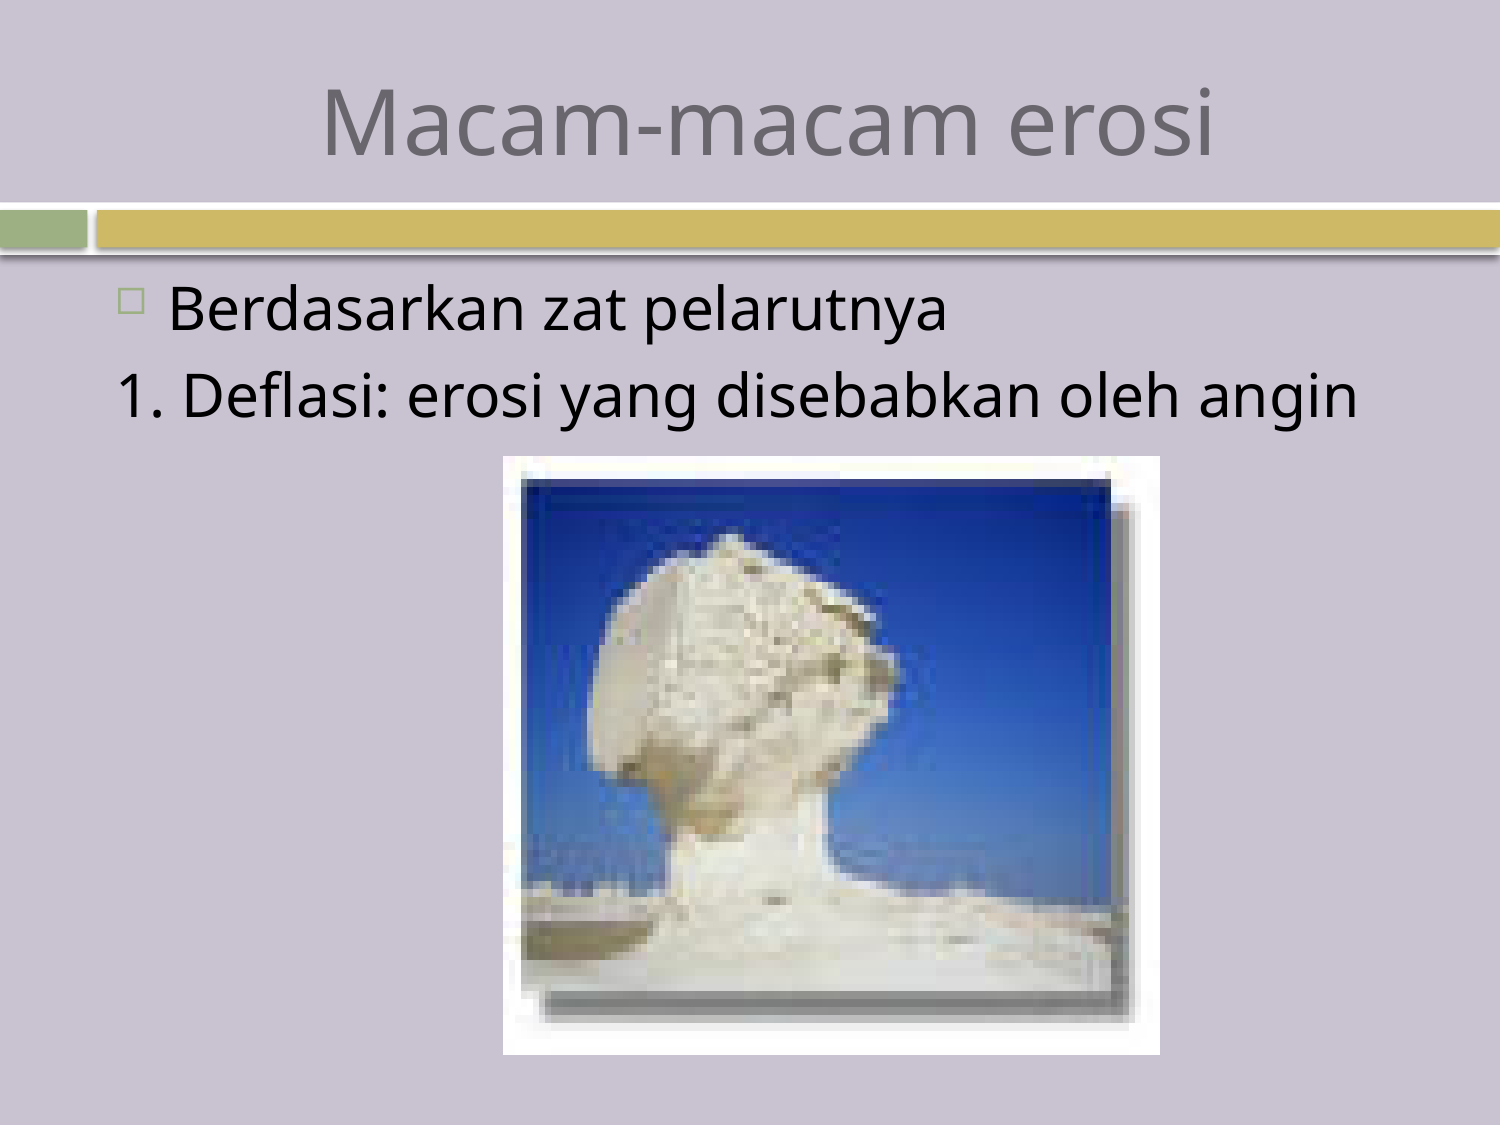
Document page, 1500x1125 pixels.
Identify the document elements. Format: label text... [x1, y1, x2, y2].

list Berdasarkan zat pelarutnya 1. Deflasi: erosi yang disebabkan oleh angin [100, 262, 1438, 1000]
title Macam-macam erosi [100, 37, 1438, 200]
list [503, 456, 1160, 1055]
